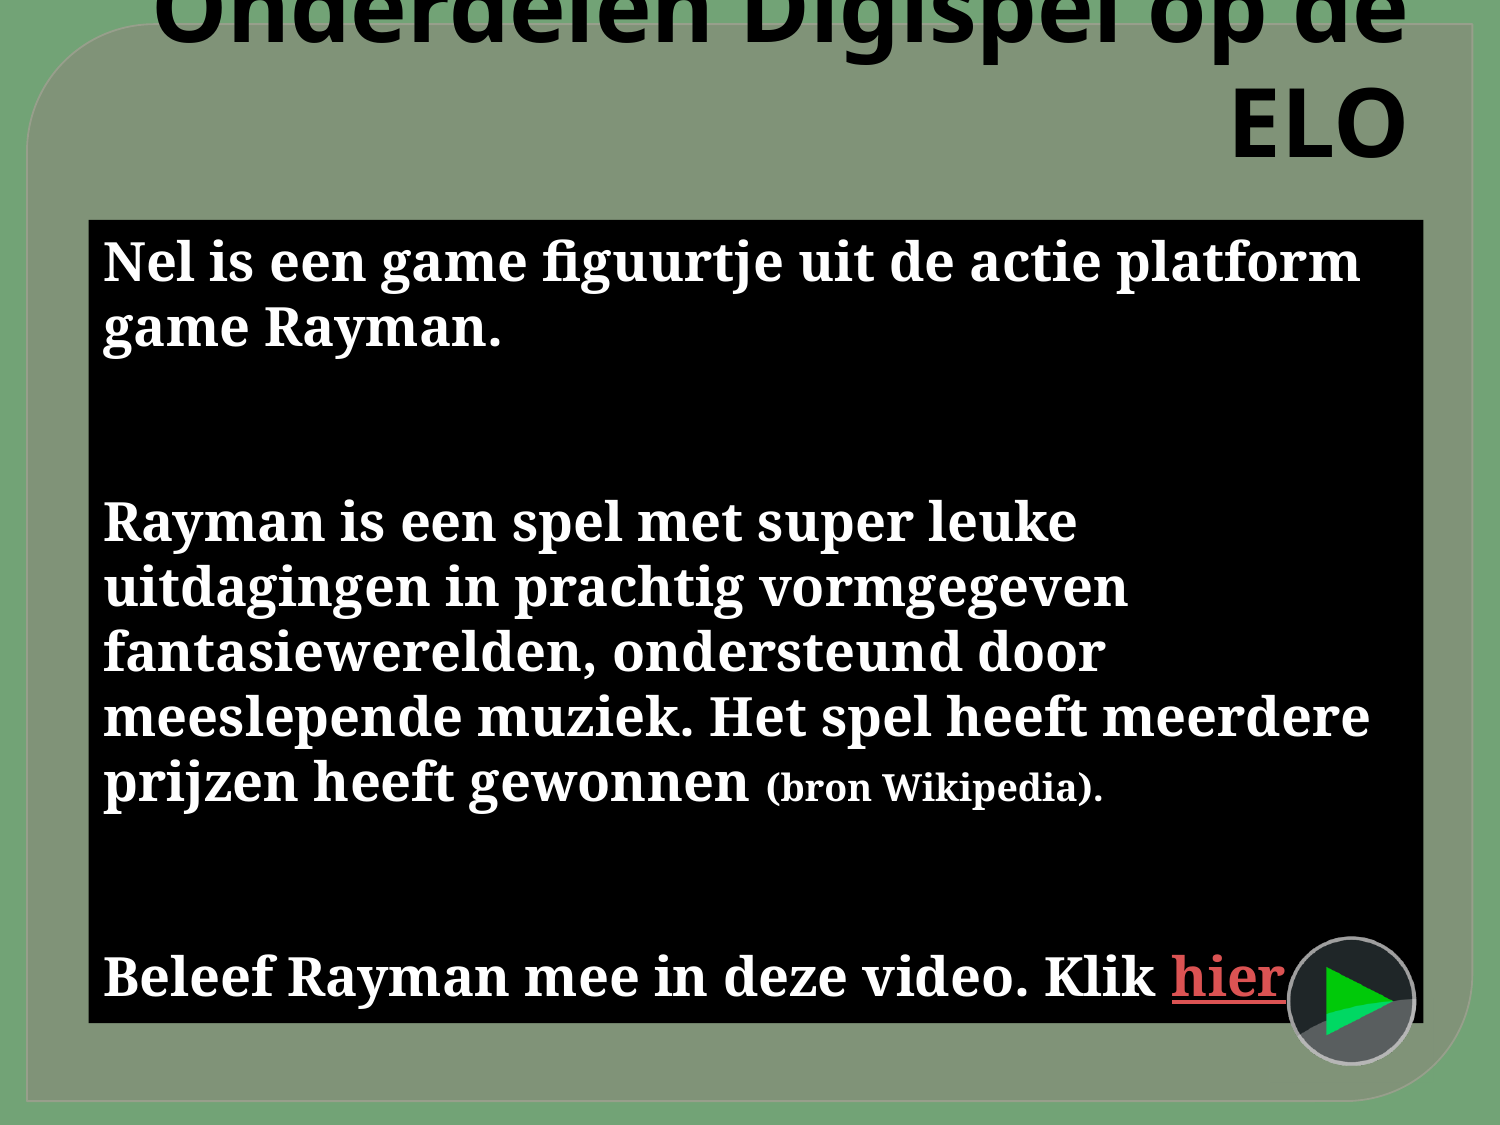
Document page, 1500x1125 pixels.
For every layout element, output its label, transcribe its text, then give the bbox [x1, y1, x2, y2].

picture [1269, 917, 1434, 1083]
text_box Nel is een game figuurtje uit de actie platform game Rayman. Rayman is een spel met super leuke uitdagingen in prachtig vormgegeven fantasiewerelden, ondersteund door meeslepende muziek. Het spel heeft meerdere prijzen heeft gewonnen (bron Wikipedia). Beleef Rayman mee in deze video. Klik hier [88, 219, 1424, 1024]
title Onderdelen Digispel op de ELO [75, 45, 1425, 185]
